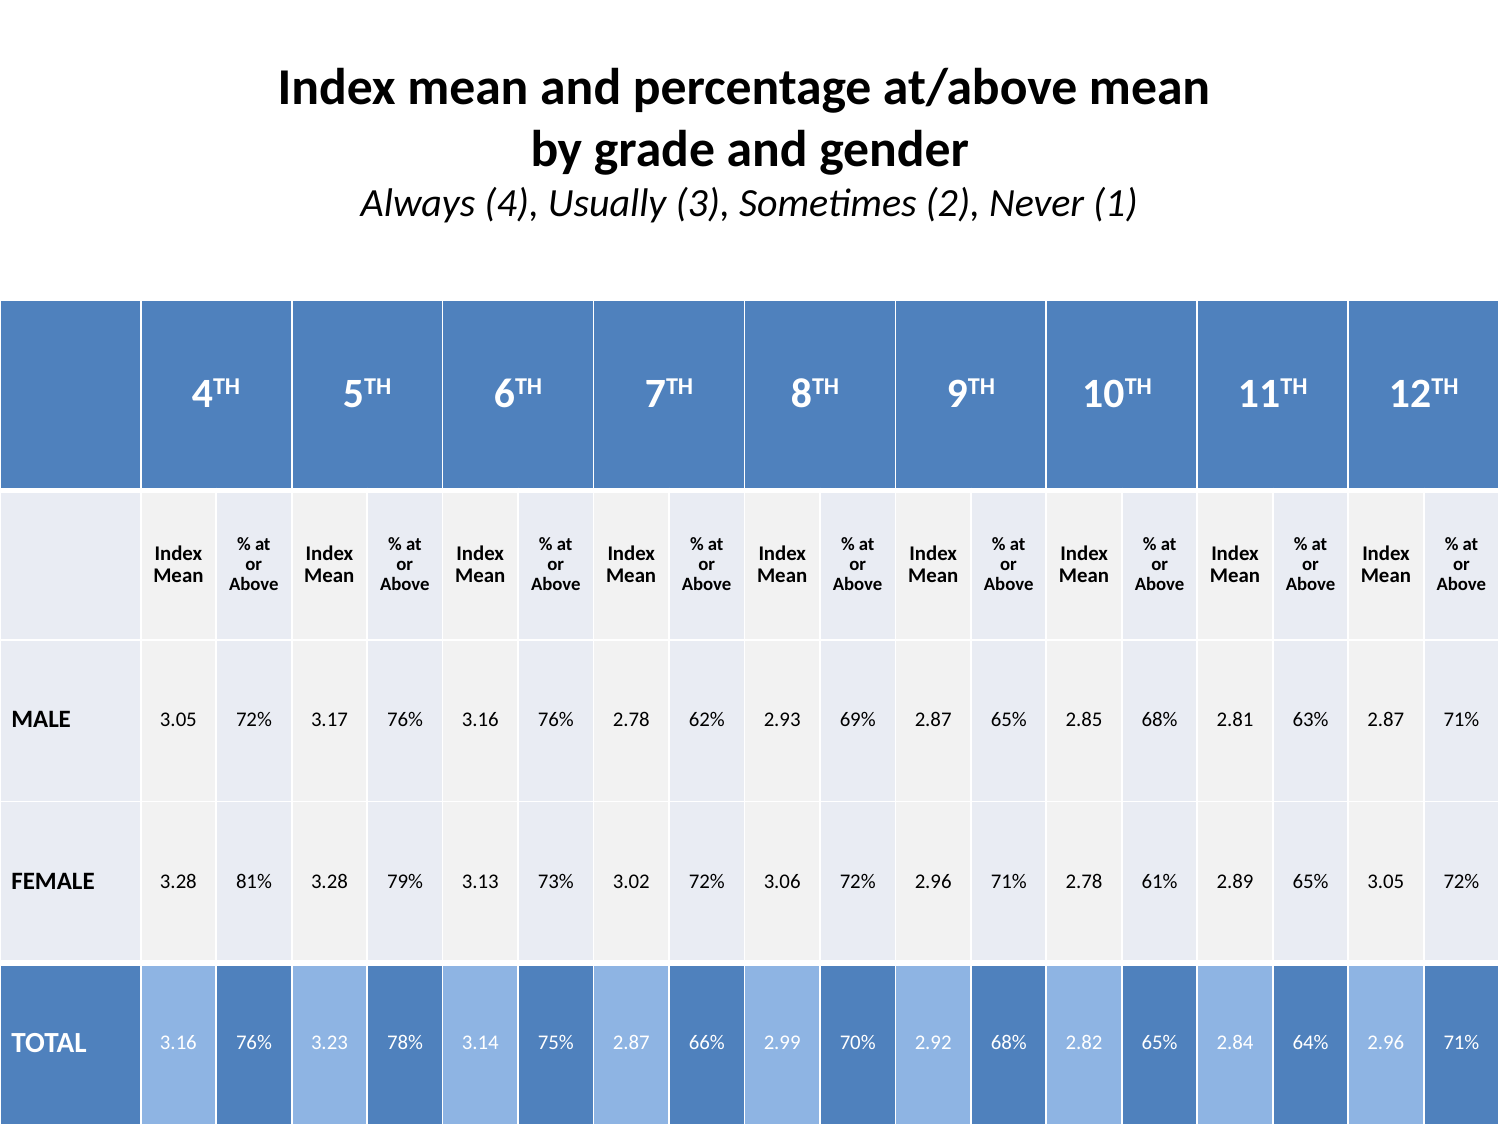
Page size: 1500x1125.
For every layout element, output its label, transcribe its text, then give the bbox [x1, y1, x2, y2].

table_cell 72% [217, 641, 291, 801]
table_cell Index Mean [896, 493, 970, 639]
table_cell 3.05 [1349, 802, 1423, 960]
table_cell Index Mean [443, 493, 517, 639]
table_cell 3.02 [594, 802, 668, 960]
table_cell 3.28 [142, 802, 215, 960]
table_cell 76% [368, 641, 442, 801]
table_cell 3.17 [293, 641, 366, 801]
table_cell [1, 493, 140, 639]
table_cell FEMALE [1, 802, 140, 960]
table_cell 64% [1274, 966, 1347, 1124]
table_cell 2.85 [1047, 641, 1121, 801]
title Index mean and percentage at/above mean by grade and gender Always (4), Usually (3), Sometimes (2), Never (1) [0, 45, 1500, 233]
table_cell Index Mean [594, 493, 668, 639]
table_cell 71% [1425, 966, 1498, 1124]
table_cell 3.13 [443, 802, 517, 960]
table_cell 71% [972, 802, 1045, 960]
table_cell 3.05 [142, 641, 215, 801]
table_cell 2.87 [594, 966, 668, 1124]
table_cell MALE [1, 641, 140, 801]
table_cell 76% [519, 641, 593, 801]
table_cell 2.93 [745, 641, 819, 801]
table_cell 3.16 [443, 641, 517, 801]
table_cell % at or Above [519, 493, 593, 639]
table_cell 2.84 [1198, 966, 1272, 1124]
table_cell Index Mean [745, 493, 819, 639]
table_cell % at or Above [1123, 493, 1196, 639]
table_cell % at or Above [972, 493, 1045, 639]
table_cell 72% [670, 802, 744, 960]
table_cell 3.16 [142, 966, 215, 1124]
table_cell 65% [1123, 966, 1196, 1124]
table_cell Index Mean [1349, 493, 1423, 639]
table_cell 2.96 [896, 802, 970, 960]
table_cell 75% [519, 966, 593, 1124]
table_cell Index Mean [1047, 493, 1121, 639]
table_cell 73% [519, 802, 593, 960]
table_cell TOTAL [1, 966, 140, 1124]
table_cell 69% [821, 641, 895, 801]
table_cell % at or Above [670, 493, 744, 639]
table_cell 2.82 [1047, 966, 1121, 1124]
table_cell 72% [1425, 802, 1498, 960]
table_cell 3.06 [745, 802, 819, 960]
table_cell 65% [1274, 802, 1347, 960]
table_cell 68% [1123, 641, 1196, 801]
table_cell % at or Above [368, 493, 442, 639]
table_cell 3.14 [443, 966, 517, 1124]
table_cell 3.23 [293, 966, 366, 1124]
table_header [1, 301, 140, 488]
table_header 11TH [1198, 301, 1347, 488]
table_cell % at or Above [1425, 493, 1498, 639]
table_cell % at or Above [217, 493, 291, 639]
table_header 10TH [1047, 301, 1196, 488]
table_header 4TH [142, 301, 291, 488]
table_cell 2.87 [896, 641, 970, 801]
table_cell Index Mean [142, 493, 215, 639]
table_cell 65% [972, 641, 1045, 801]
table_cell 78% [368, 966, 442, 1124]
table_cell Index Mean [293, 493, 366, 639]
table_cell 66% [670, 966, 744, 1124]
table_cell % at or Above [1274, 493, 1347, 639]
table_cell 79% [368, 802, 442, 960]
table_cell 2.99 [745, 966, 819, 1124]
table_cell 2.78 [1047, 802, 1121, 960]
table_cell 63% [1274, 641, 1347, 801]
table_cell 76% [217, 966, 291, 1124]
table_cell 2.81 [1198, 641, 1272, 801]
table_cell 62% [670, 641, 744, 801]
table_header 8TH [745, 301, 895, 488]
table_header 7TH [594, 301, 744, 488]
table_cell 68% [972, 966, 1045, 1124]
table_cell 2.92 [896, 966, 970, 1124]
table_cell 71% [1425, 641, 1498, 801]
table_header 12TH [1349, 301, 1498, 488]
table_cell % at or Above [821, 493, 895, 639]
table_cell 2.89 [1198, 802, 1272, 960]
table_cell 72% [821, 802, 895, 960]
table_cell 2.78 [594, 641, 668, 801]
table_cell 61% [1123, 802, 1196, 960]
table_header 5TH [293, 301, 442, 488]
table_cell 70% [821, 966, 895, 1124]
table_cell 81% [217, 802, 291, 960]
table_cell 3.28 [293, 802, 366, 960]
table_header 9TH [896, 301, 1045, 488]
table_cell 2.87 [1349, 641, 1423, 801]
table_cell 2.96 [1349, 966, 1423, 1124]
table_header 6TH [443, 301, 593, 488]
table_cell Index Mean [1198, 493, 1272, 639]
